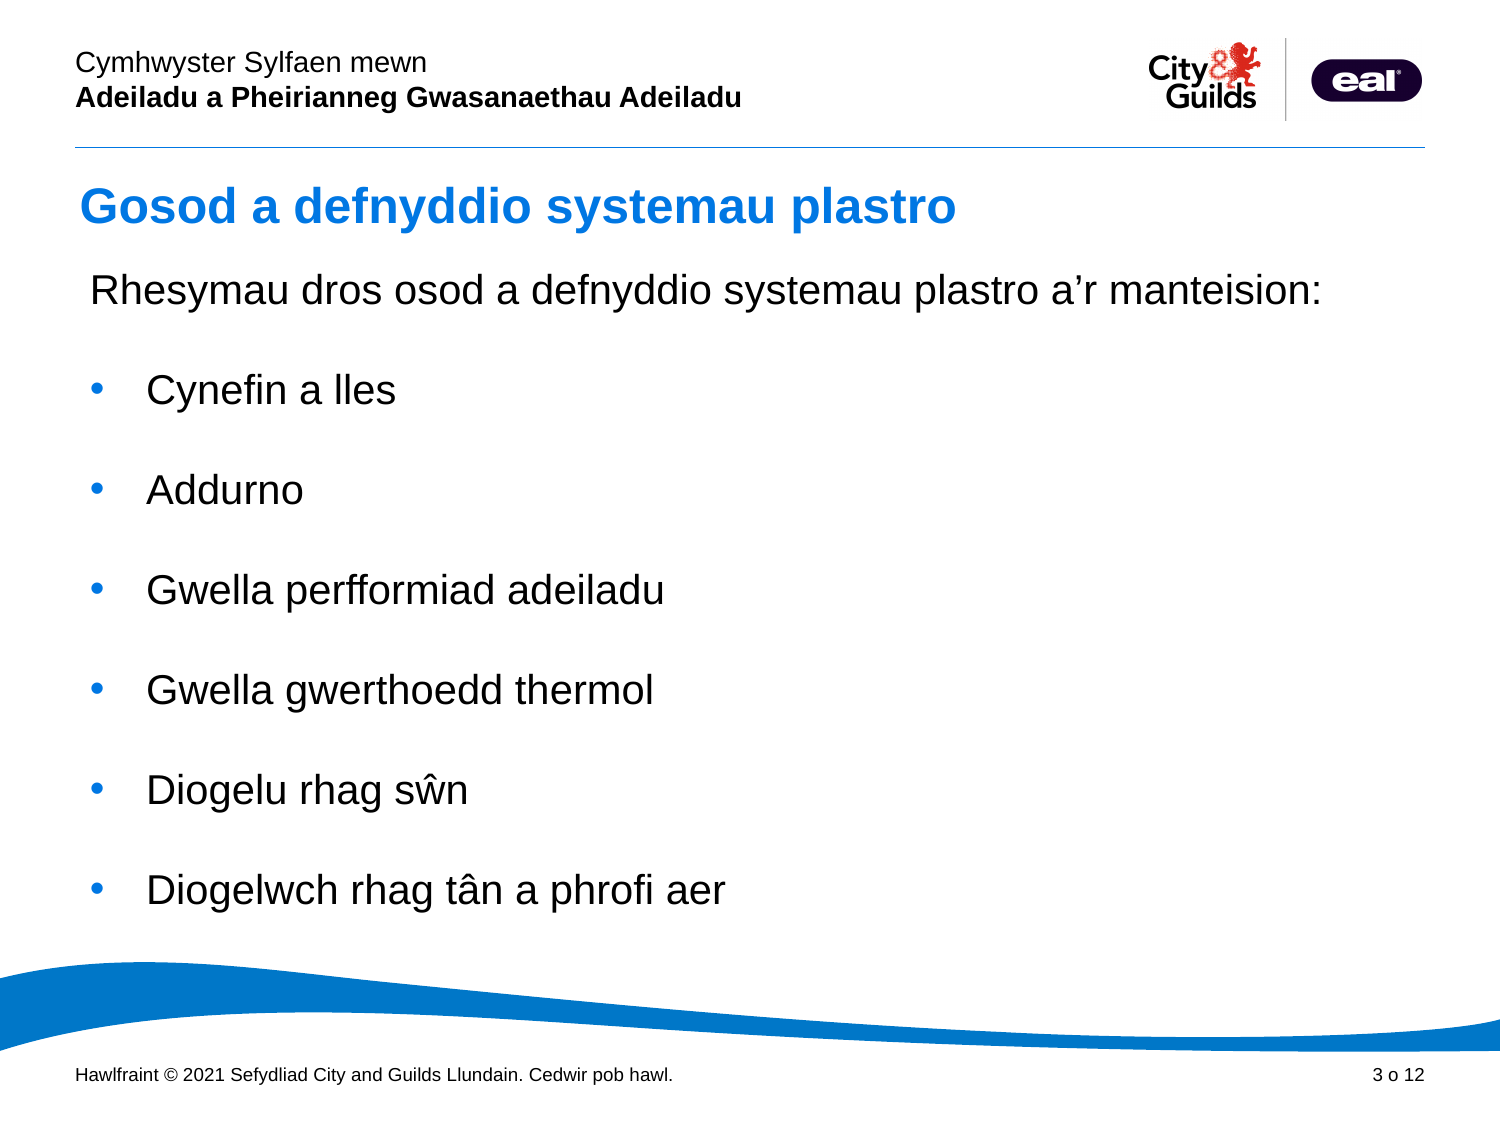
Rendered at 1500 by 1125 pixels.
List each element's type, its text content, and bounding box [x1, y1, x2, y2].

picture [1149, 38, 1422, 121]
text_box Gosod a defnyddio systemau plastro [64, 172, 1414, 236]
text_box Rhesymau dros osod a defnyddio systemau plastro a’r manteision: Cynefin a lles Addurno Gwella perfformiad adeiladu Gwella gwerthoedd thermol Diogelu rhag sŵn Diogelwch rhag tân a phrofi aer [75, 255, 1424, 1024]
